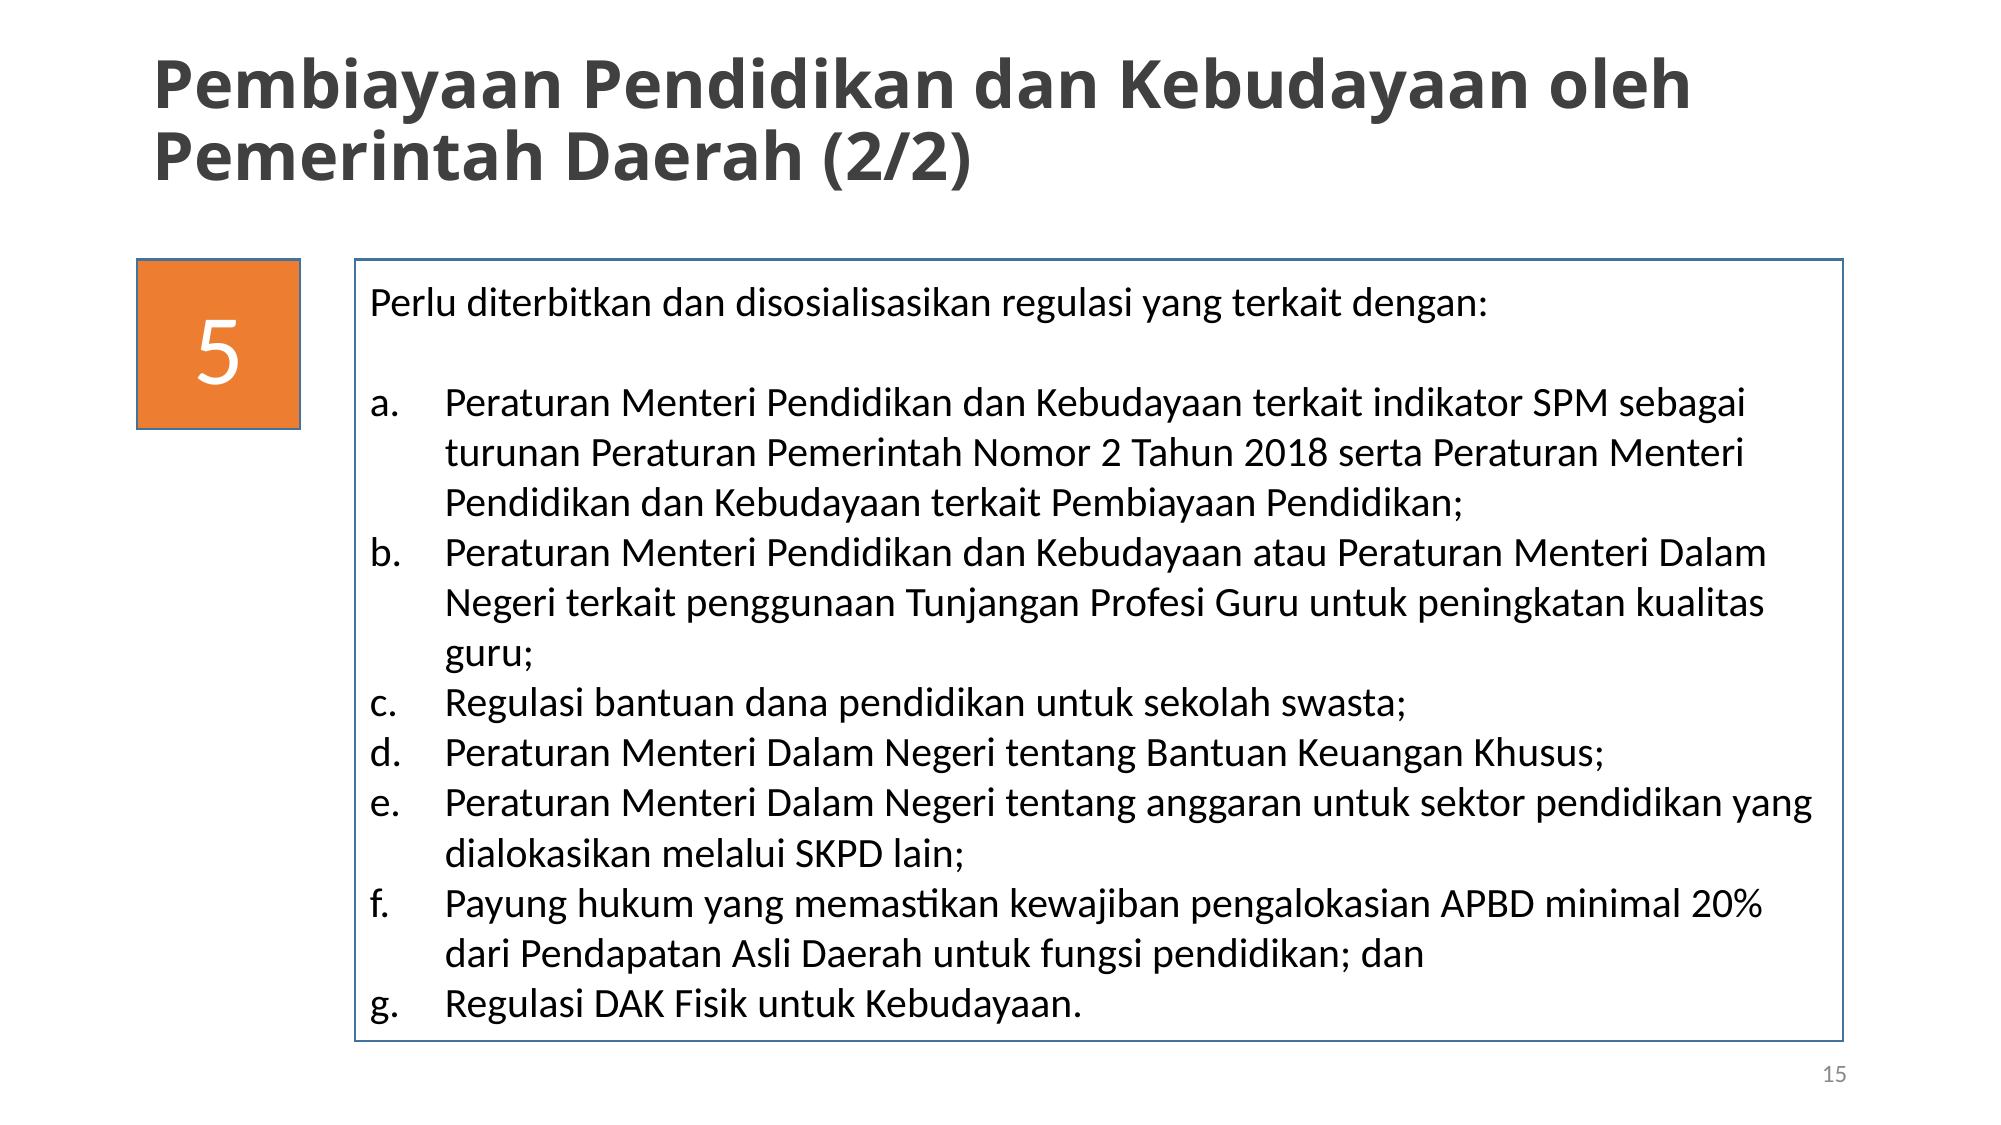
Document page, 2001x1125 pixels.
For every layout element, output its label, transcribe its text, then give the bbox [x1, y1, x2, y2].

text_box Perlu diterbitkan dan disosialisasikan regulasi yang terkait dengan: Peraturan Menteri Pendidikan dan Kebudayaan terkait indikator SPM sebagai turunan Peraturan Pemerintah Nomor 2 Tahun 2018 serta Peraturan Menteri Pendidikan dan Kebudayaan terkait Pembiayaan Pendidikan; Peraturan Menteri Pendidikan dan Kebudayaan atau Peraturan Menteri Dalam Negeri terkait penggunaan Tunjangan Profesi Guru untuk peningkatan kualitas guru; Regulasi bantuan dana pendidikan untuk sekolah swasta; Peraturan Menteri Dalam Negeri tentang Bantuan Keuangan Khusus; Peraturan Menteri Dalam Negeri tentang anggaran untuk sektor pendidikan yang dialokasikan melalui SKPD lain; Payung hukum yang memastikan kewajiban pengalokasian APBD minimal 20% dari Pendapatan Asli Daerah untuk fungsi pendidikan; dan Regulasi DAK Fisik untuk Kebudayaan. [354, 258, 1844, 1042]
text_box 5 [136, 258, 301, 430]
title Pembiayaan Pendidikan dan Kebudayaan oleh Pemerintah Daerah (2/2) [137, 84, 1863, 242]
slide_number 15 [1412, 1042, 1863, 1103]
